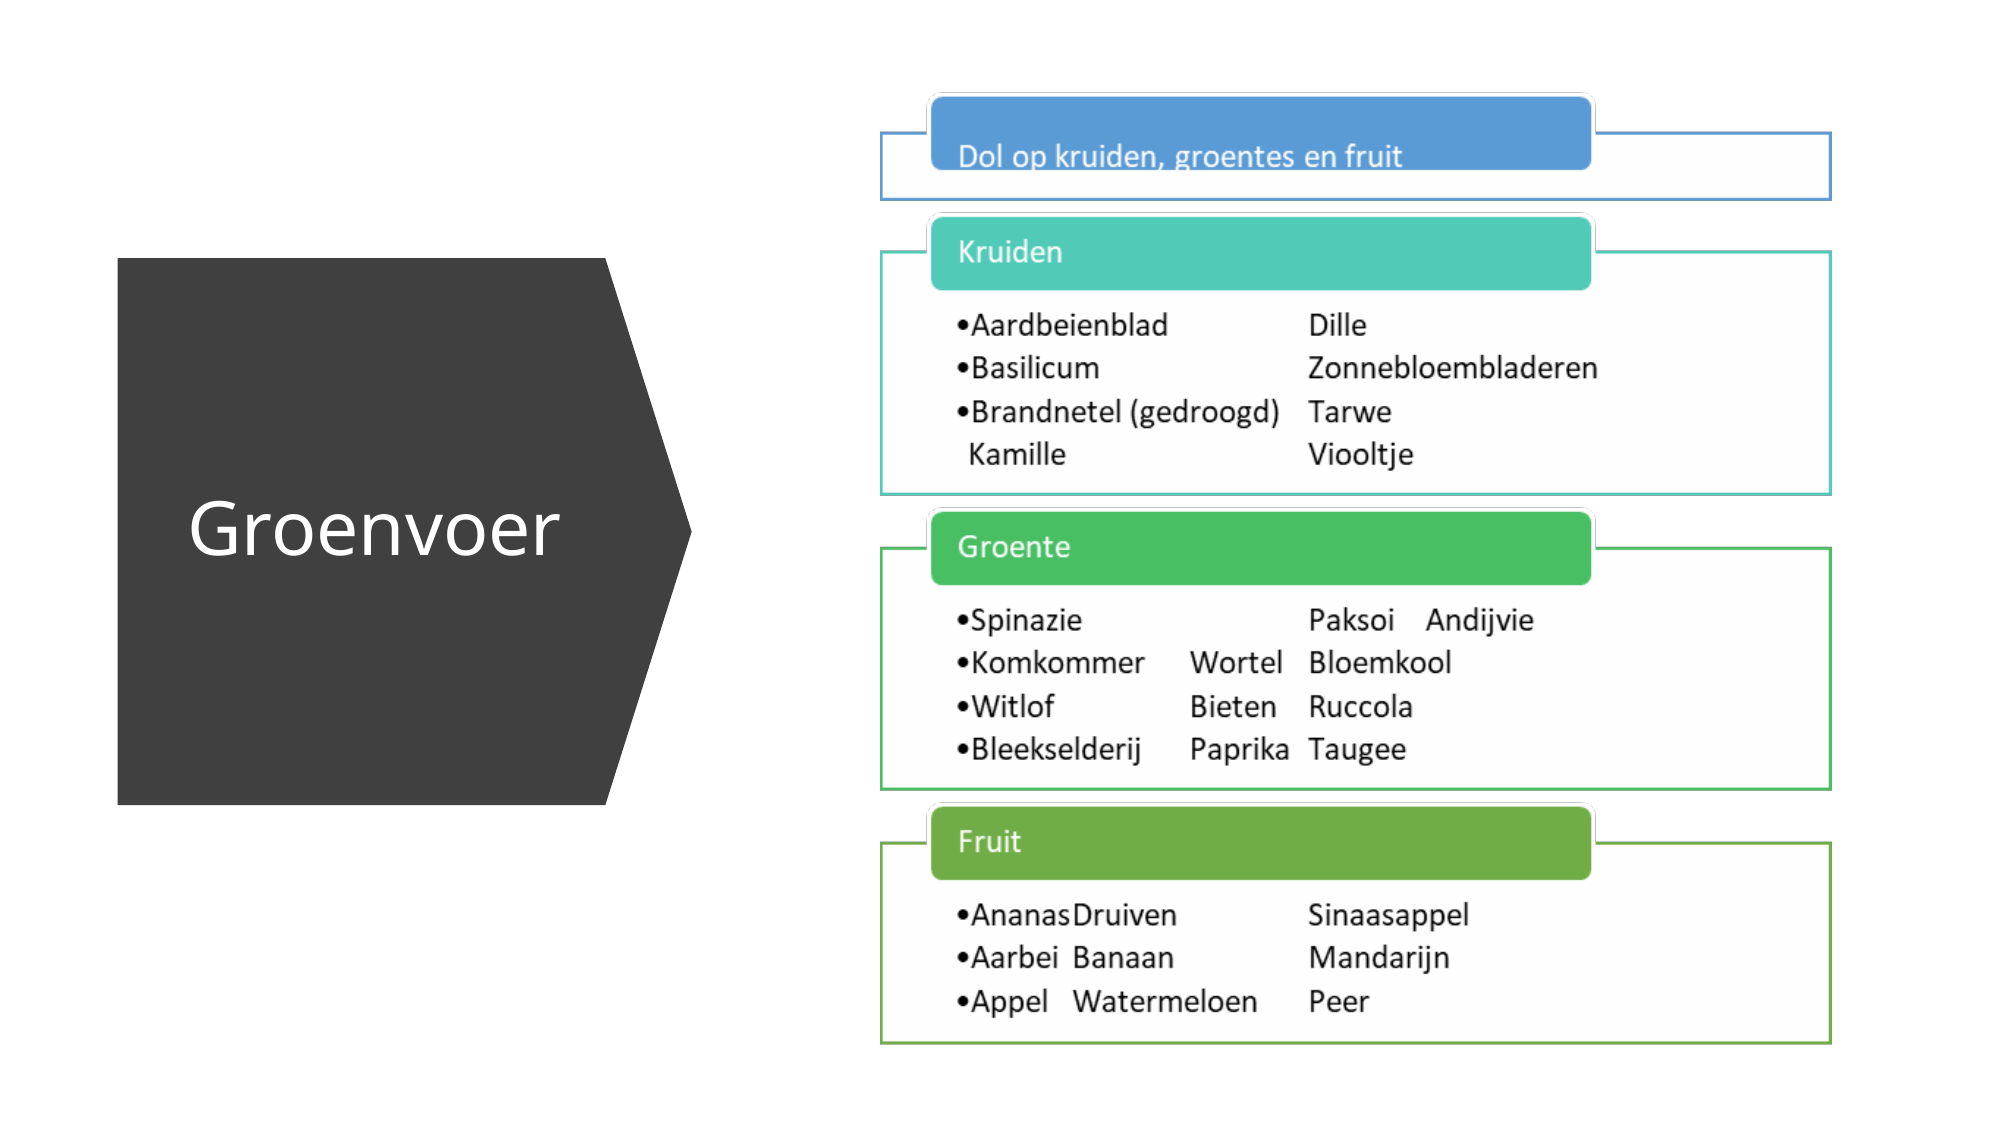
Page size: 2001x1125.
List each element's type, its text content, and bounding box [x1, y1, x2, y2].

title Groenvoer [168, 322, 601, 741]
text_box [116, 257, 693, 807]
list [880, 69, 1832, 1068]
